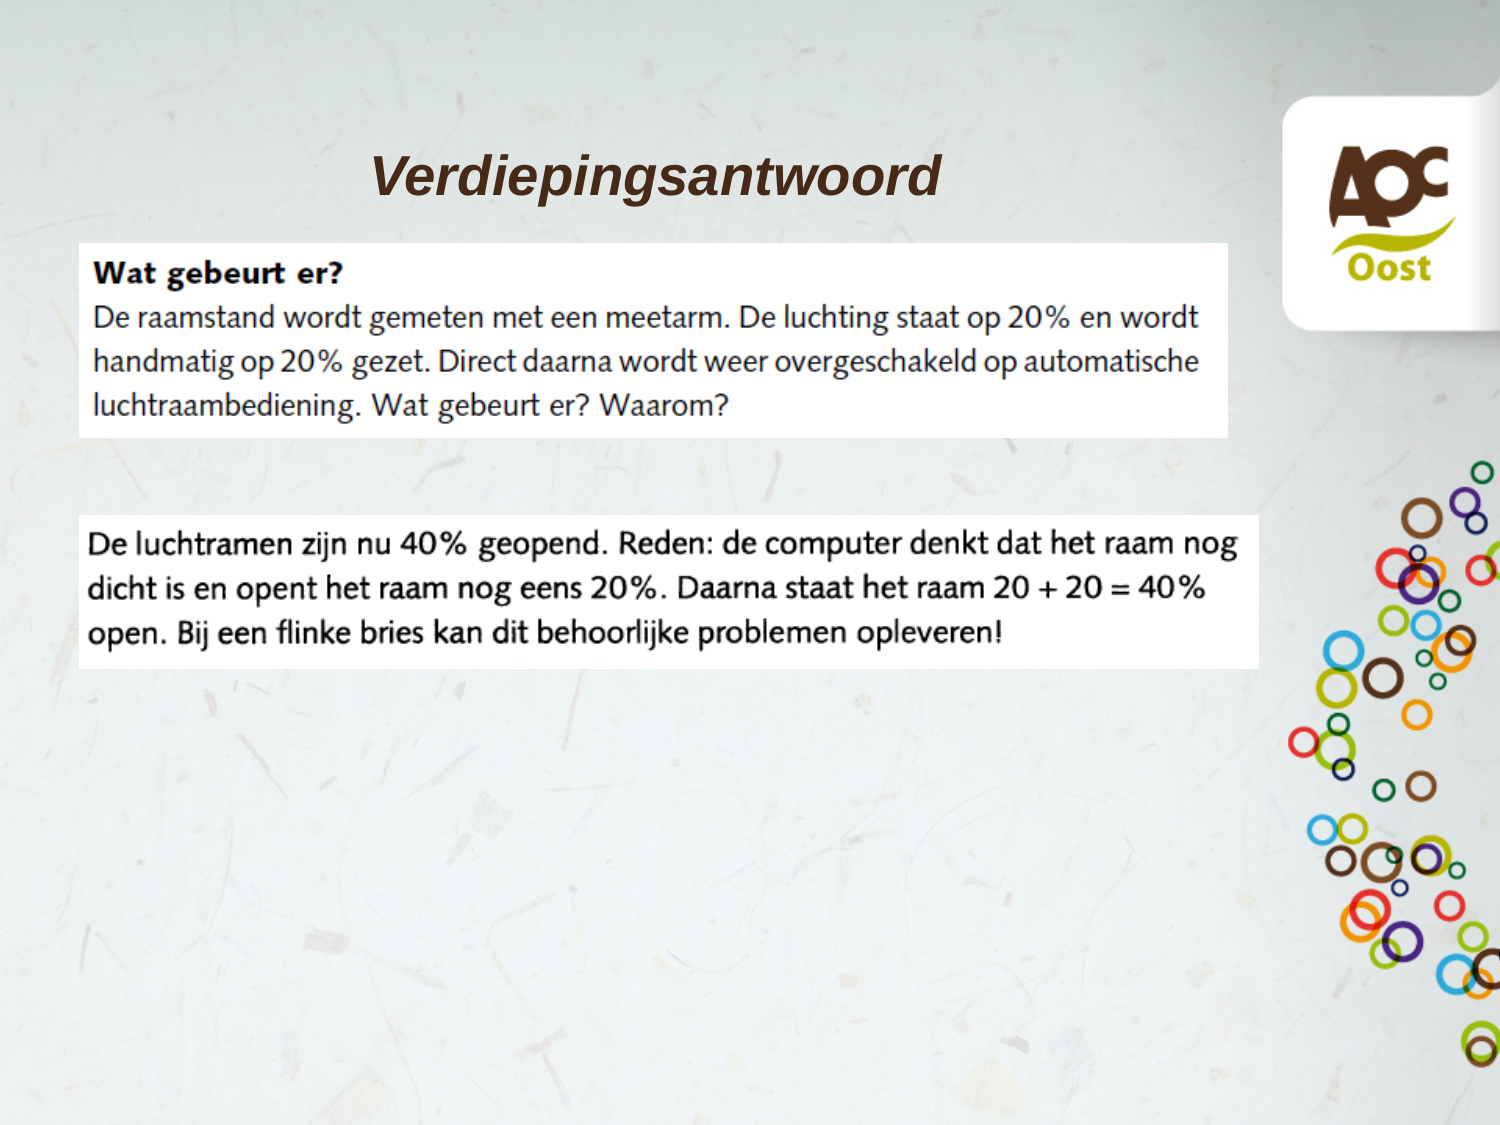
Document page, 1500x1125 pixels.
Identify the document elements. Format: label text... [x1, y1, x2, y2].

picture [0, 0, 1500, 1125]
title Verdiepingsantwoord [112, 101, 1199, 241]
subtitle [64, 349, 1235, 882]
